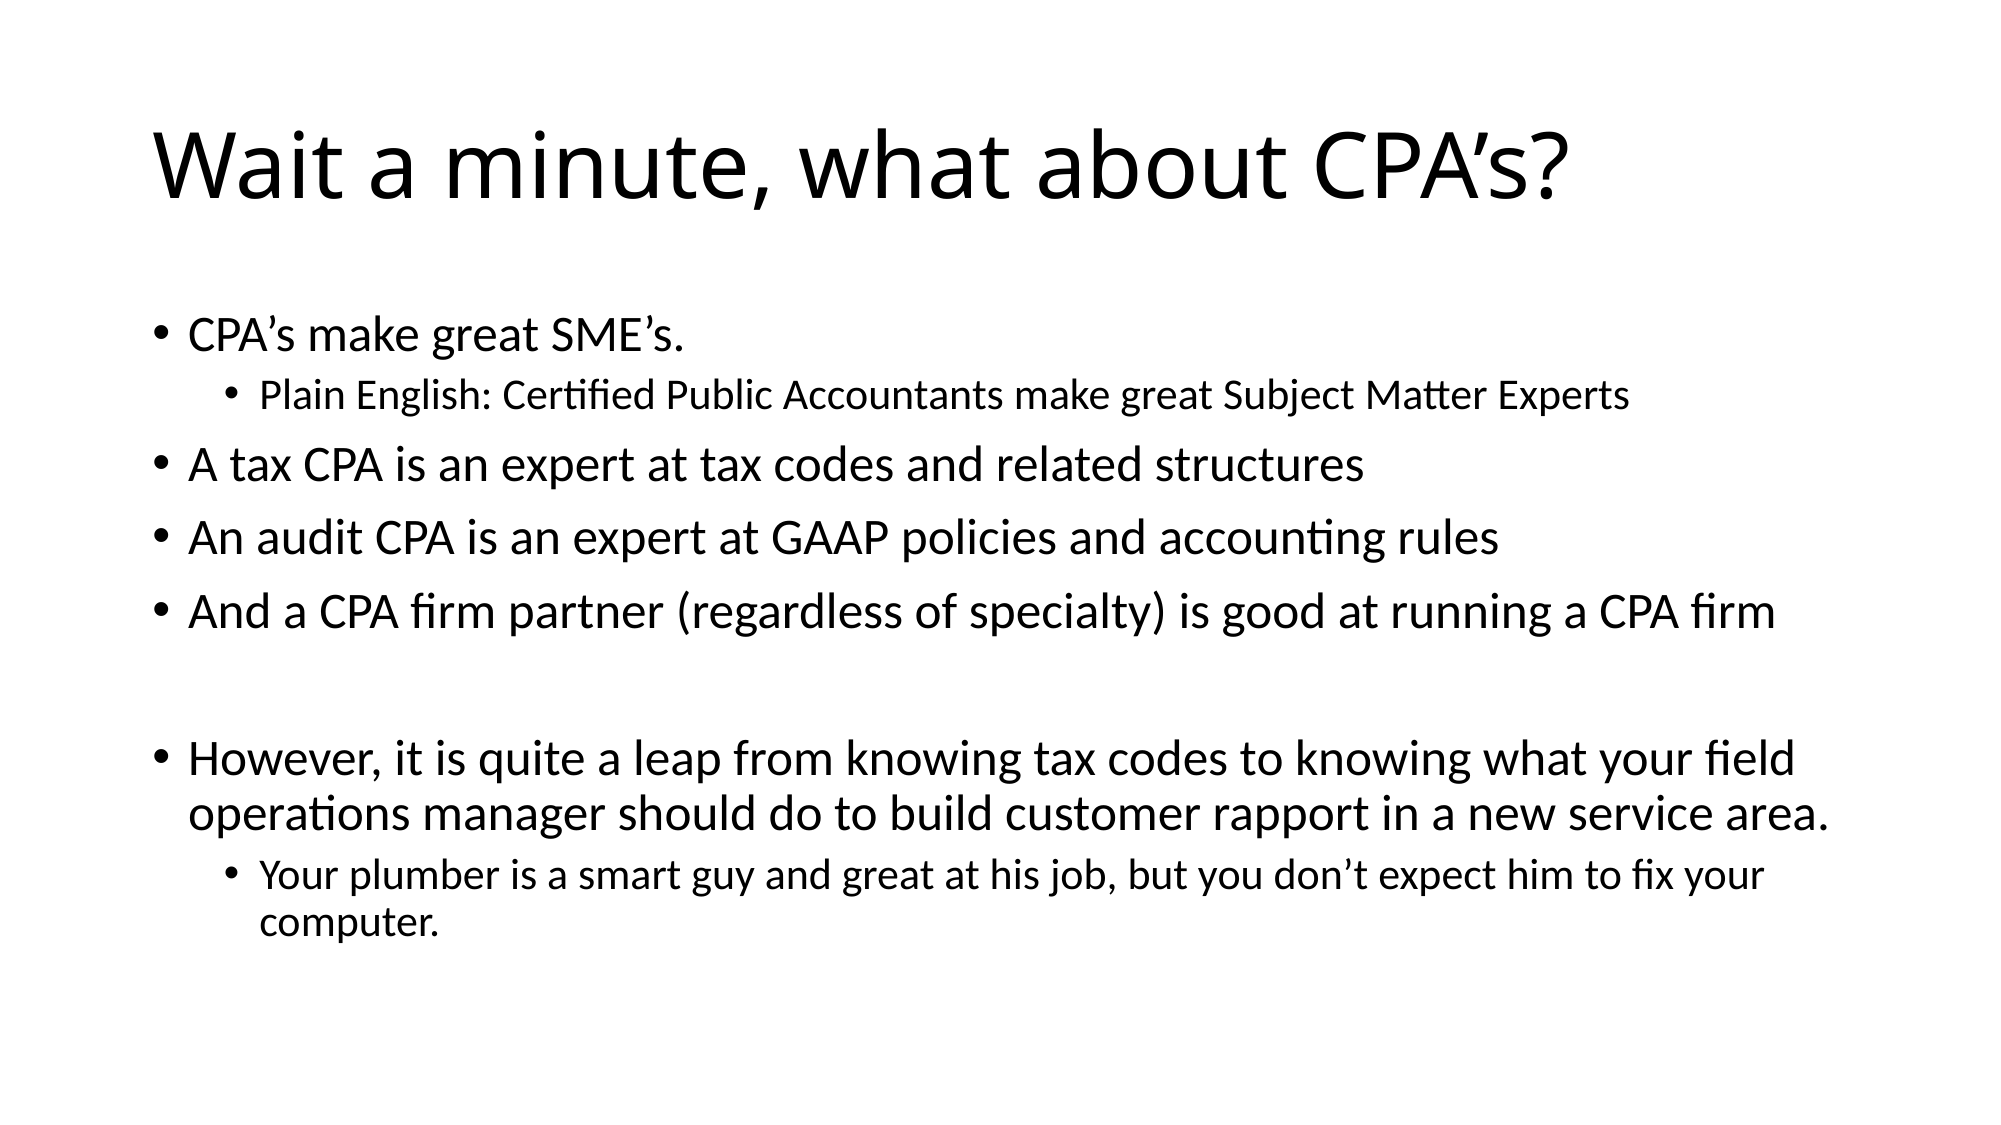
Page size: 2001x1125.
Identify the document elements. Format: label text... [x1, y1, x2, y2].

title Wait a minute, what about CPA’s? [137, 59, 1863, 278]
list CPA’s make great SME’s. Plain English: Certified Public Accountants make great Subject Matter Experts A tax CPA is an expert at tax codes and related structures An audit CPA is an expert at GAAP policies and accounting rules And a CPA firm partner (regardless of specialty) is good at running a CPA firm However, it is quite a leap from knowing tax codes to knowing what your field operations manager should do to build customer rapport in a new service area. Your plumber is a smart guy and great at his job, but you don’t expect him to fix your computer. [137, 299, 1863, 1014]
